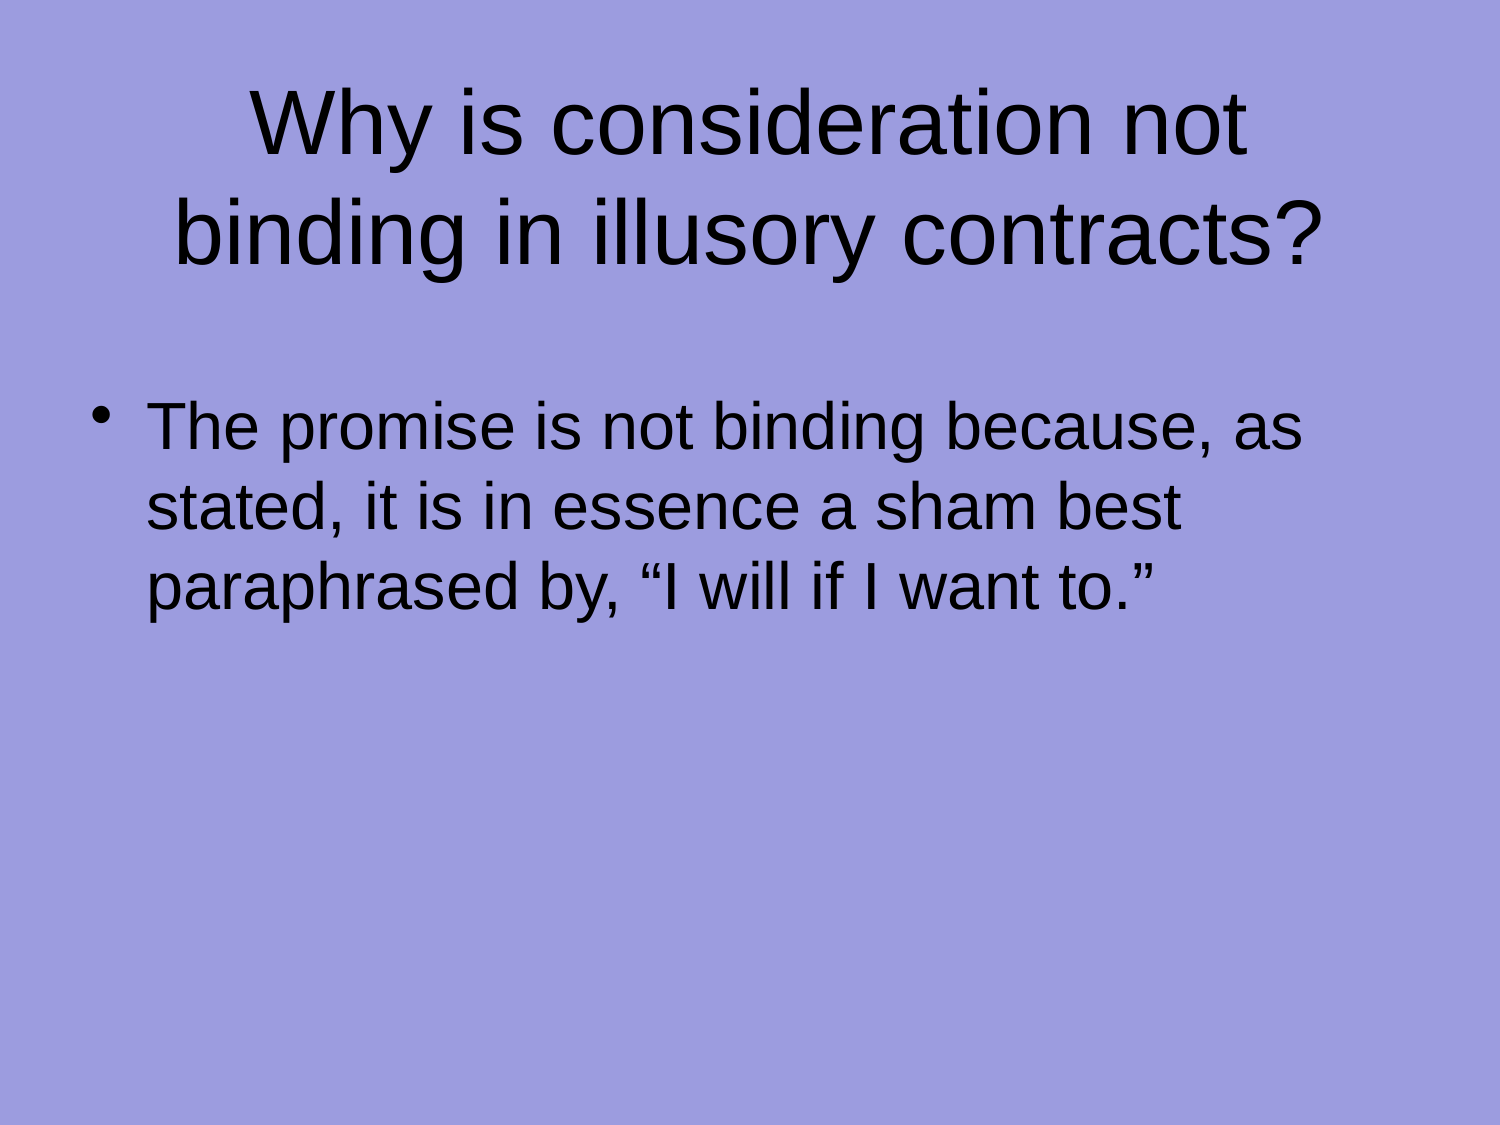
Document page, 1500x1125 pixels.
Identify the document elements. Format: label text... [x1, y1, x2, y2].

list The promise is not binding because, as stated, it is in essence a sham best paraphrased by, “I will if I want to.” [74, 374, 1426, 1006]
title Why is consideration not binding in illusory contracts? [74, 44, 1426, 301]
